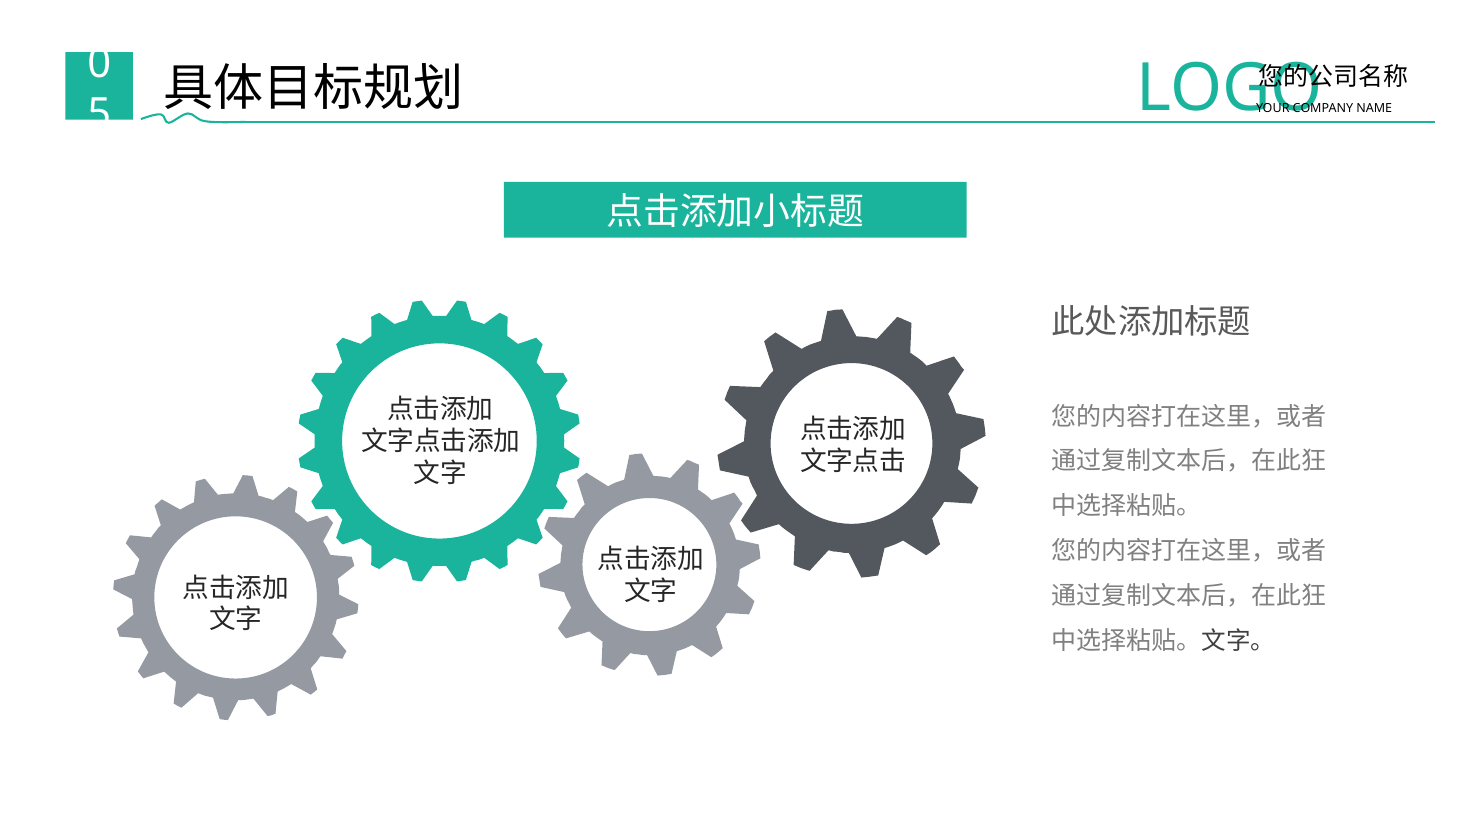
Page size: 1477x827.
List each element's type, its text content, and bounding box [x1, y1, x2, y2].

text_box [1121, 35, 1477, 132]
text_box 点击添加 文字 [583, 536, 716, 612]
text_box 此处添加标题 您的内容打在这里，或者通过复制文本后，在此狂中选择粘贴。 您的内容打在这里，或者通过复制文本后，在此狂中选择粘贴。文字。 [1040, 294, 1354, 660]
text_box [717, 309, 986, 578]
text_box 05 [64, 51, 134, 121]
text_box 点击添加 文字点击添加 文字 [344, 386, 536, 493]
text_box [113, 475, 359, 721]
text_box 点击添加 文字点击 [771, 406, 932, 482]
text_box [538, 453, 761, 676]
text_box 点击添加 文字 [168, 564, 304, 640]
text_box [140, 112, 246, 124]
text_box 具体目标规划 [148, 47, 489, 121]
text_box 点击添加小标题 [503, 181, 968, 239]
text_box [298, 300, 580, 582]
